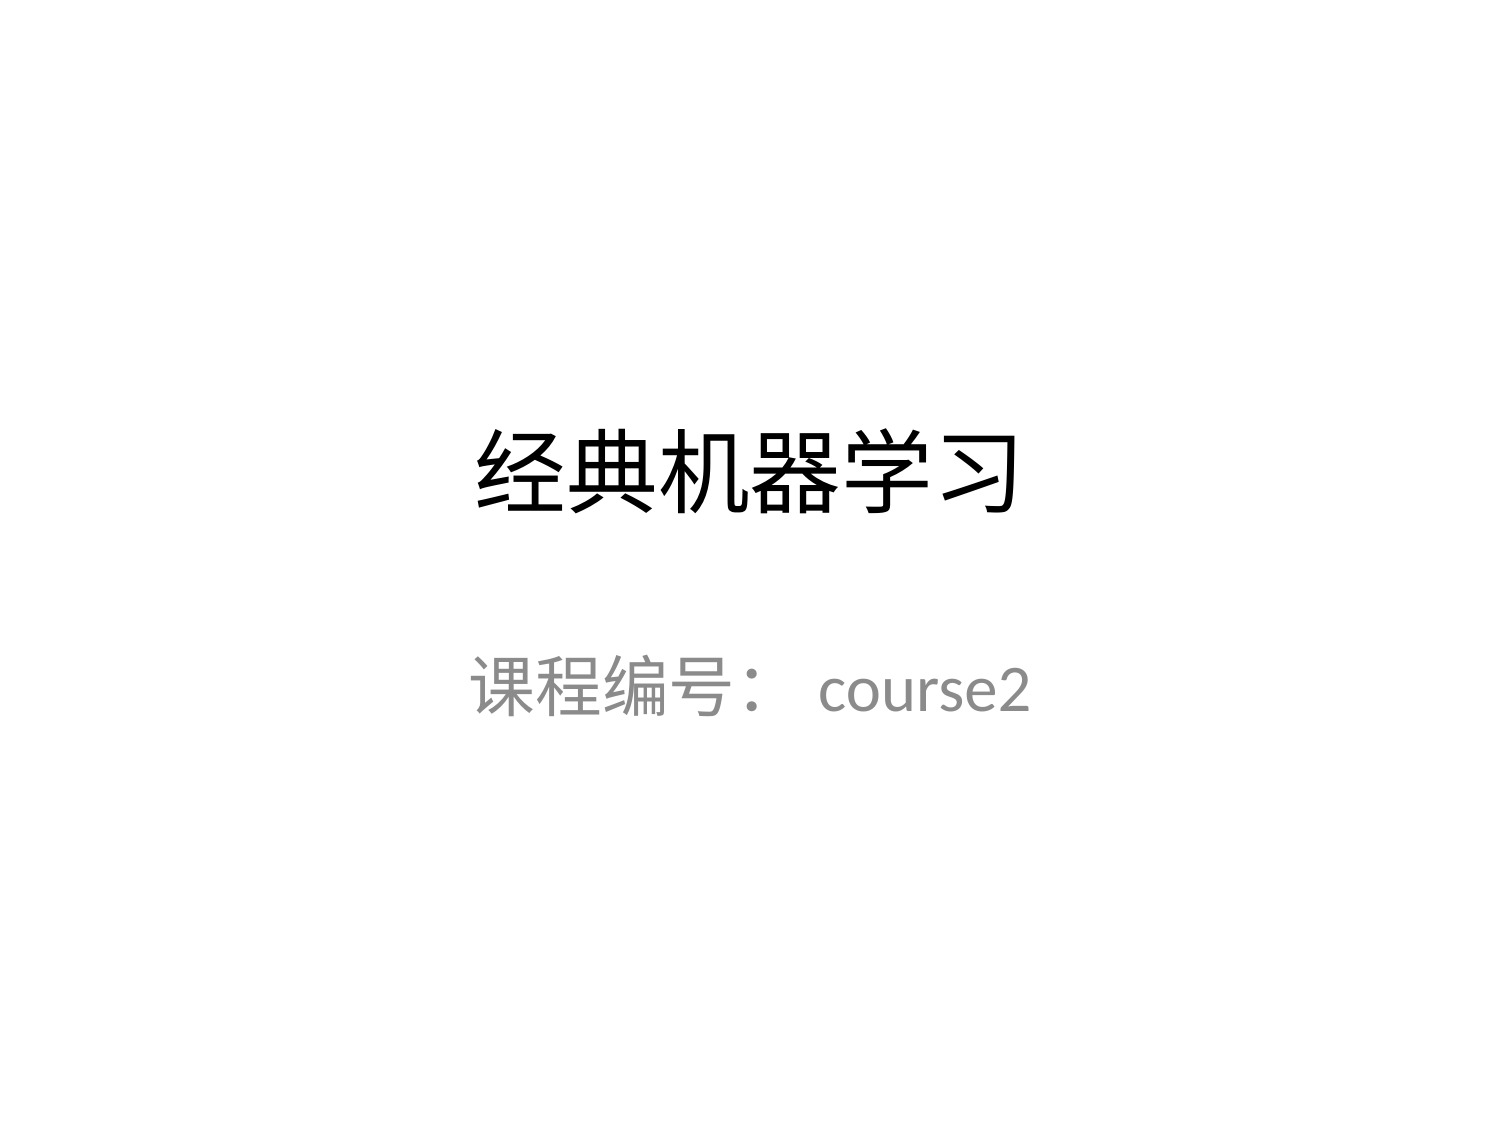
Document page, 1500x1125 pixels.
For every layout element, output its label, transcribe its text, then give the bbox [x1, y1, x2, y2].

subtitle 课程编号：course2 [225, 637, 1275, 925]
title 经典机器学习 [112, 349, 1388, 591]
